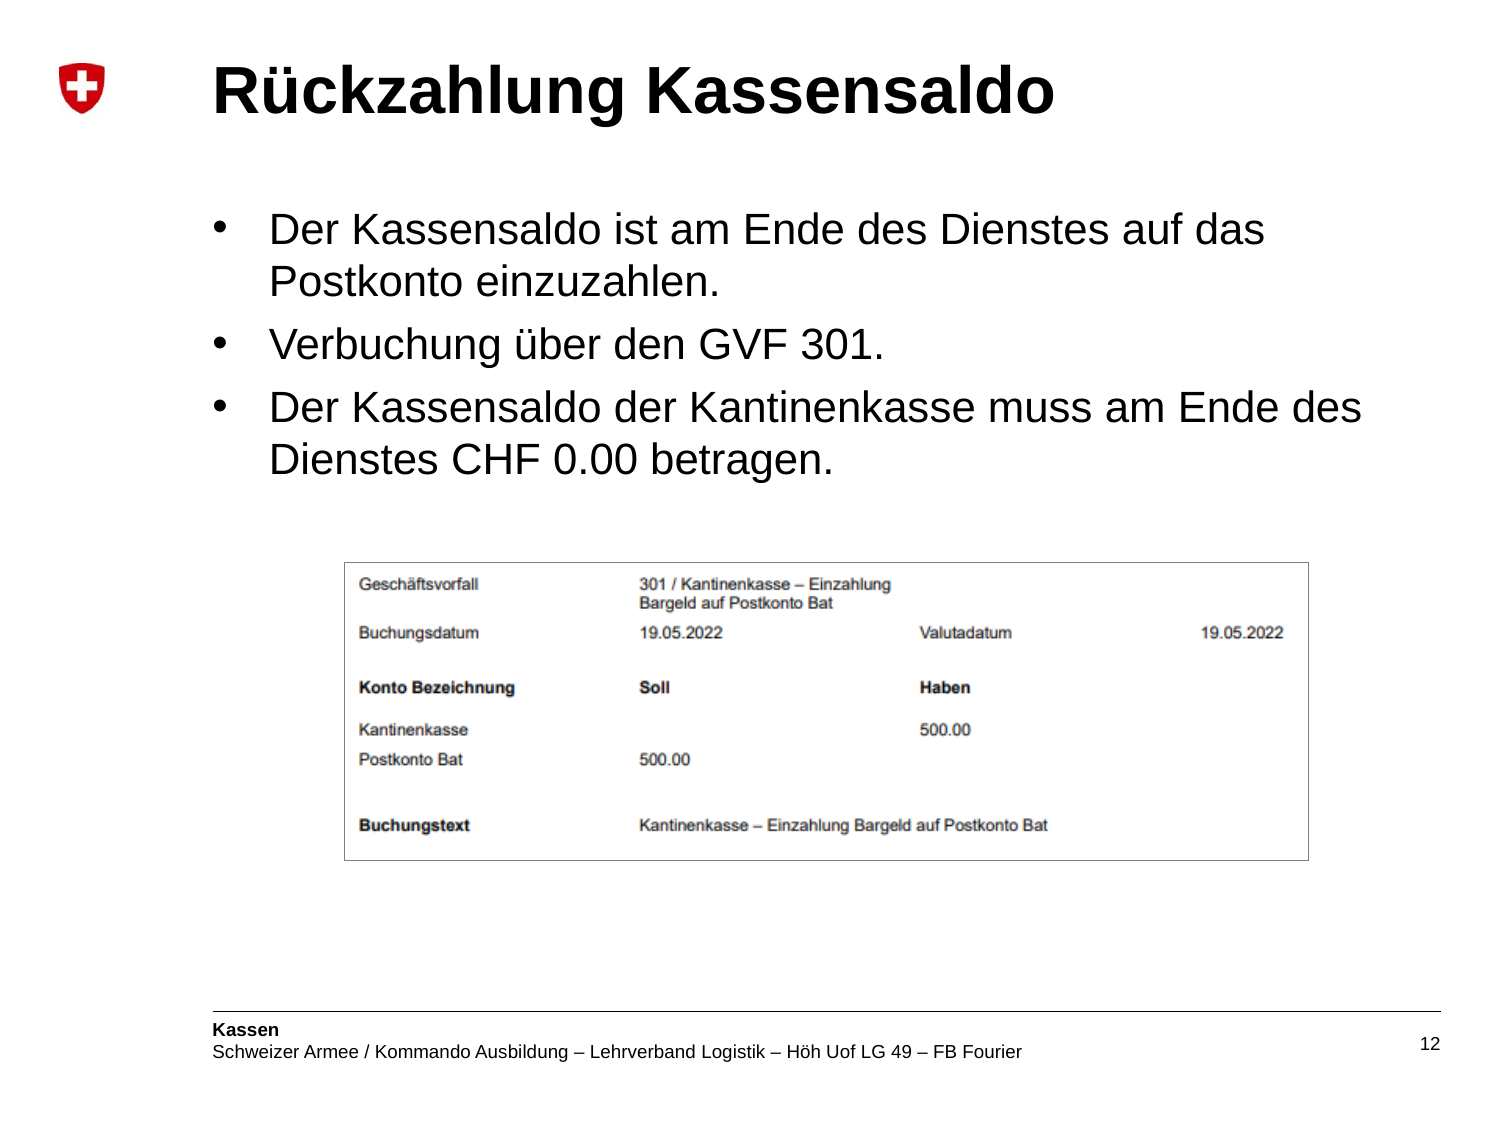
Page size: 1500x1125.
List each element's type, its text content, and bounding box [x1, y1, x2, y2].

picture [344, 562, 1310, 862]
picture [59, 63, 105, 114]
title Rückzahlung Kassensaldo [212, 46, 1442, 192]
list Der Kassensaldo ist am Ende des Dienstes auf das Postkonto einzuzahlen. Verbuchung über den GVF 301. Der Kassensaldo der Kantinenkasse muss am Ende des Dienstes CHF 0.00 betragen. [212, 200, 1441, 1004]
